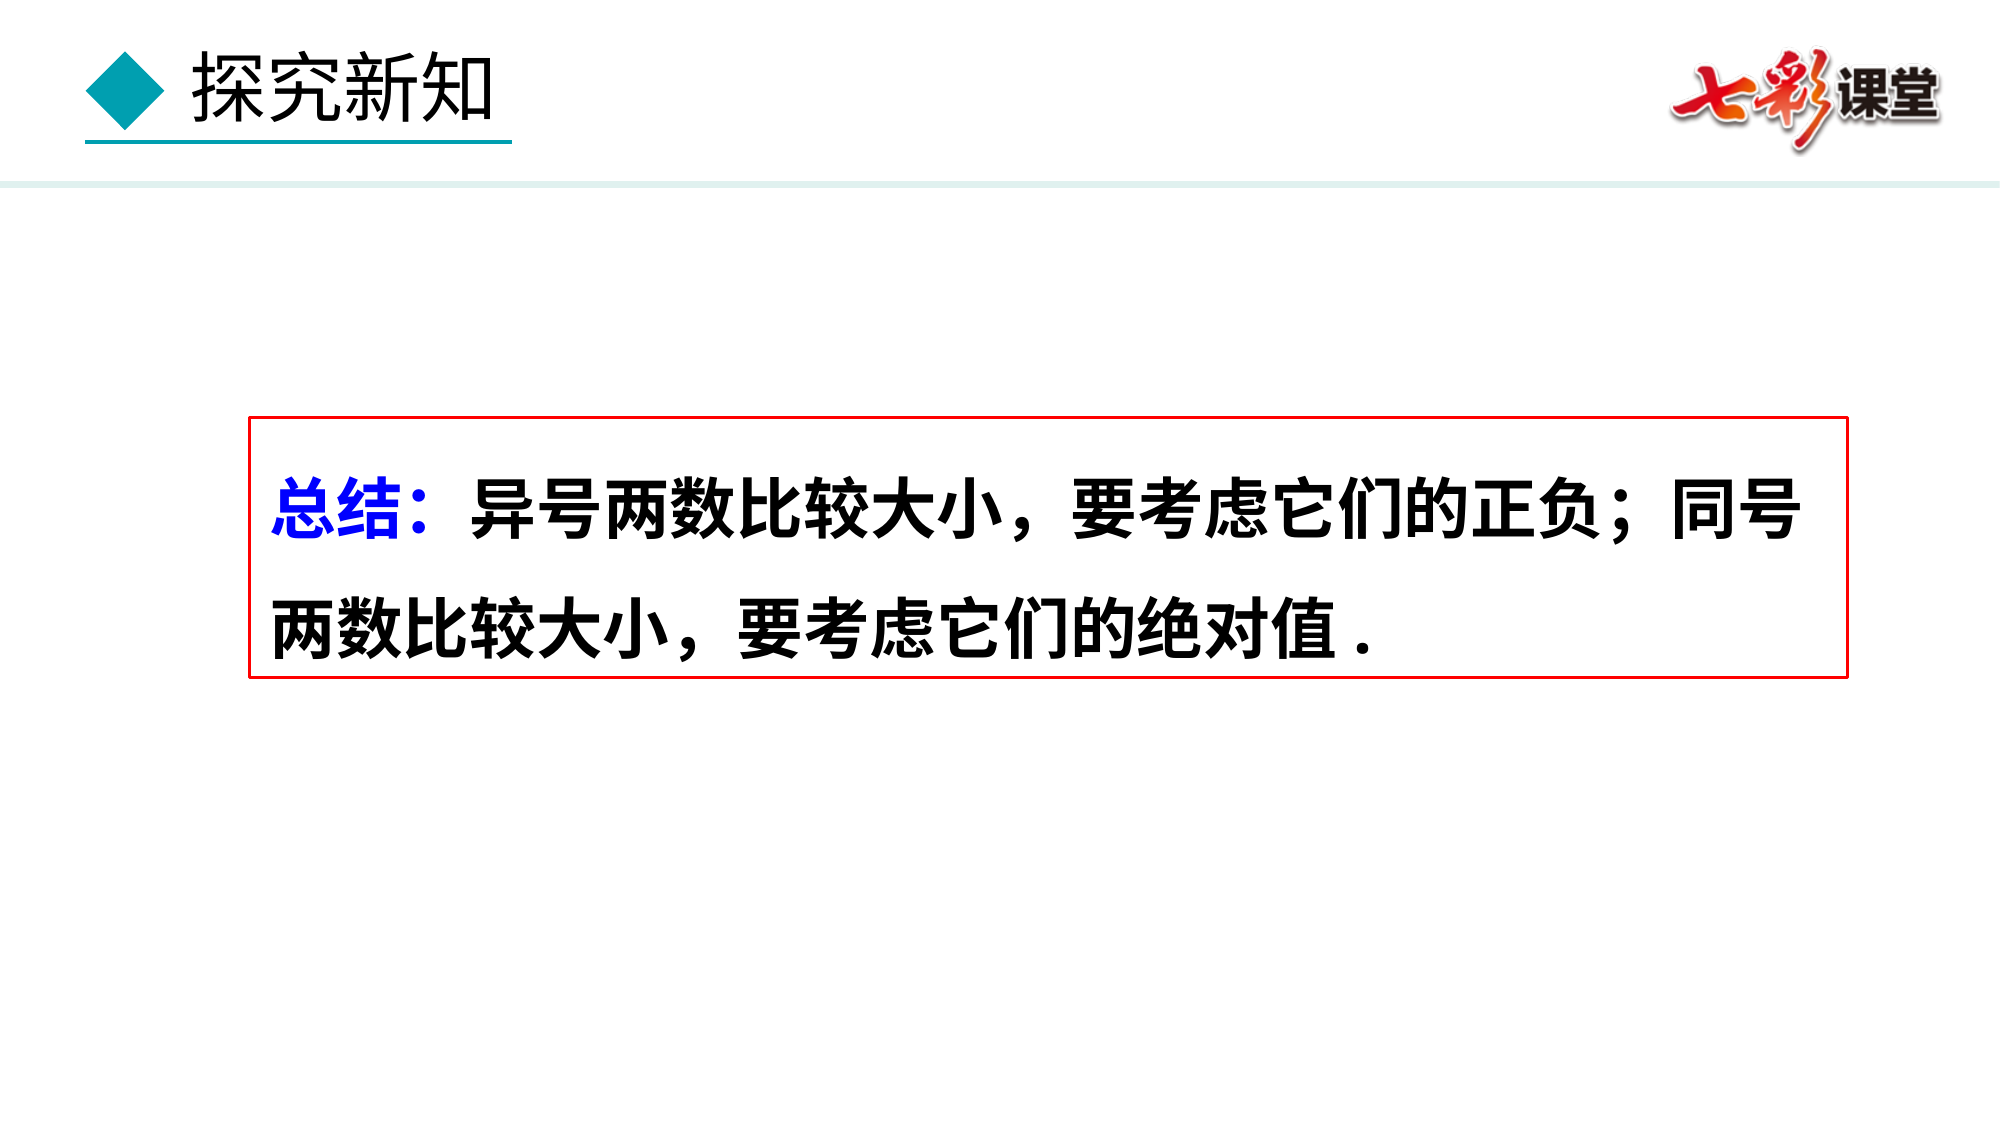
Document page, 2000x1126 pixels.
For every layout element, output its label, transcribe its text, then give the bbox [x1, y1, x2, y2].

picture [1666, 42, 1948, 157]
text_box 总结：异号两数比较大小，要考虑它们的正负；同号两数比较大小，要考虑它们的绝对值. [249, 417, 1848, 678]
